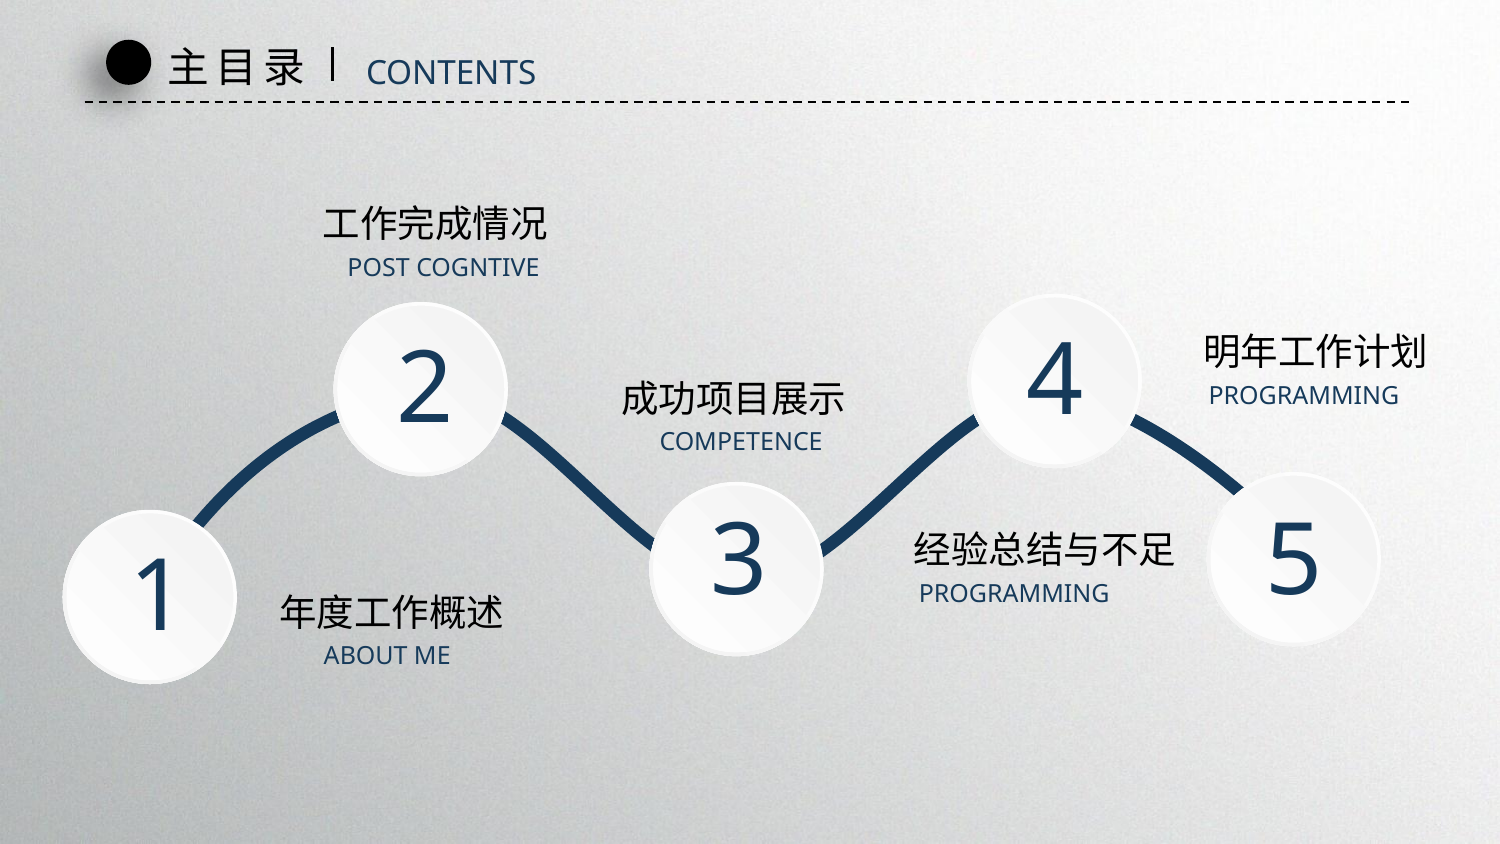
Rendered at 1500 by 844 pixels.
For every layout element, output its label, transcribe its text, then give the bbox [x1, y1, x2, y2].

text_box [828, 425, 1216, 589]
picture [0, 0, 1500, 844]
text_box 成功项目展示 [606, 367, 910, 428]
text_box POST COGNTIVE [335, 244, 555, 289]
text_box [649, 481, 824, 657]
text_box 明年工作计划 [1188, 320, 1486, 381]
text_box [967, 293, 1142, 469]
text_box [335, 421, 644, 591]
text_box 年度工作概述 [335, 581, 530, 642]
text_box 经验总结与不足 [898, 519, 1197, 579]
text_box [62, 643, 238, 685]
text_box 工作完成情况 [335, 192, 609, 253]
text_box CONTENTS [351, 43, 552, 99]
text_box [333, 301, 509, 477]
text_box COMPETENCE [644, 418, 838, 463]
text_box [1206, 471, 1382, 647]
text_box PROGRAMMING [1193, 371, 1415, 417]
text_box ABOUT ME [308, 631, 466, 677]
text_box PROGRAMMING [904, 570, 1125, 616]
